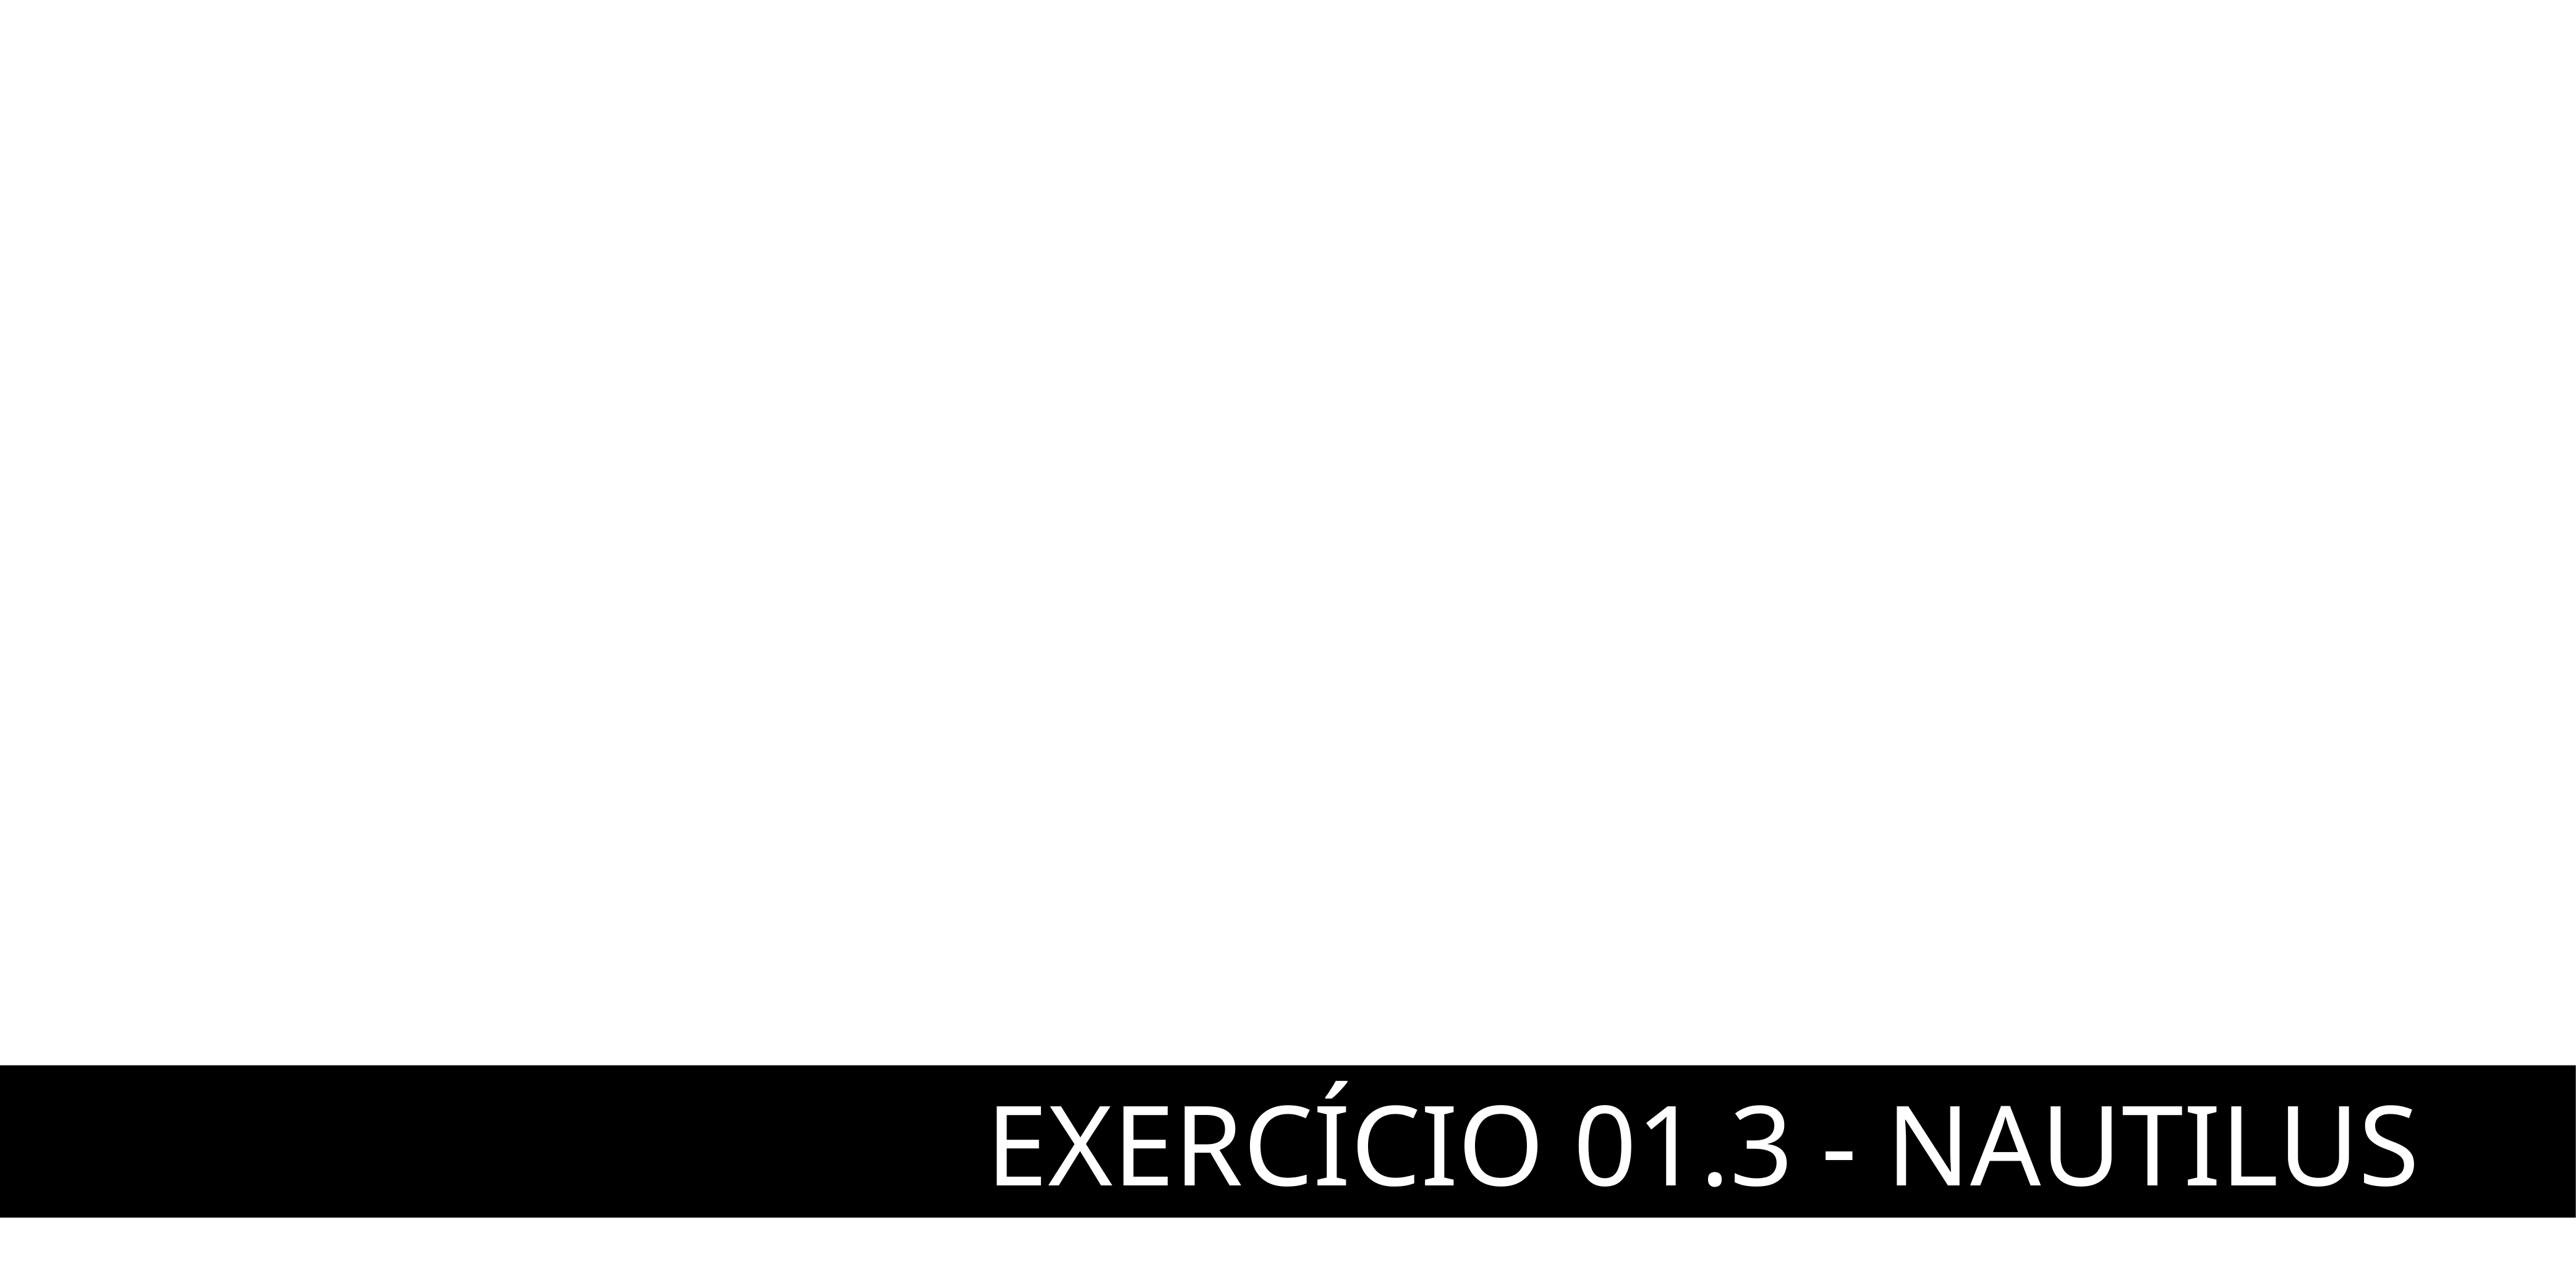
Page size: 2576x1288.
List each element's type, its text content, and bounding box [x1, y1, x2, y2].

text_box [0, 1065, 2576, 1218]
text_box EXERCÍCIO 01.3 - NAUTILUS [195, 1068, 2457, 1215]
